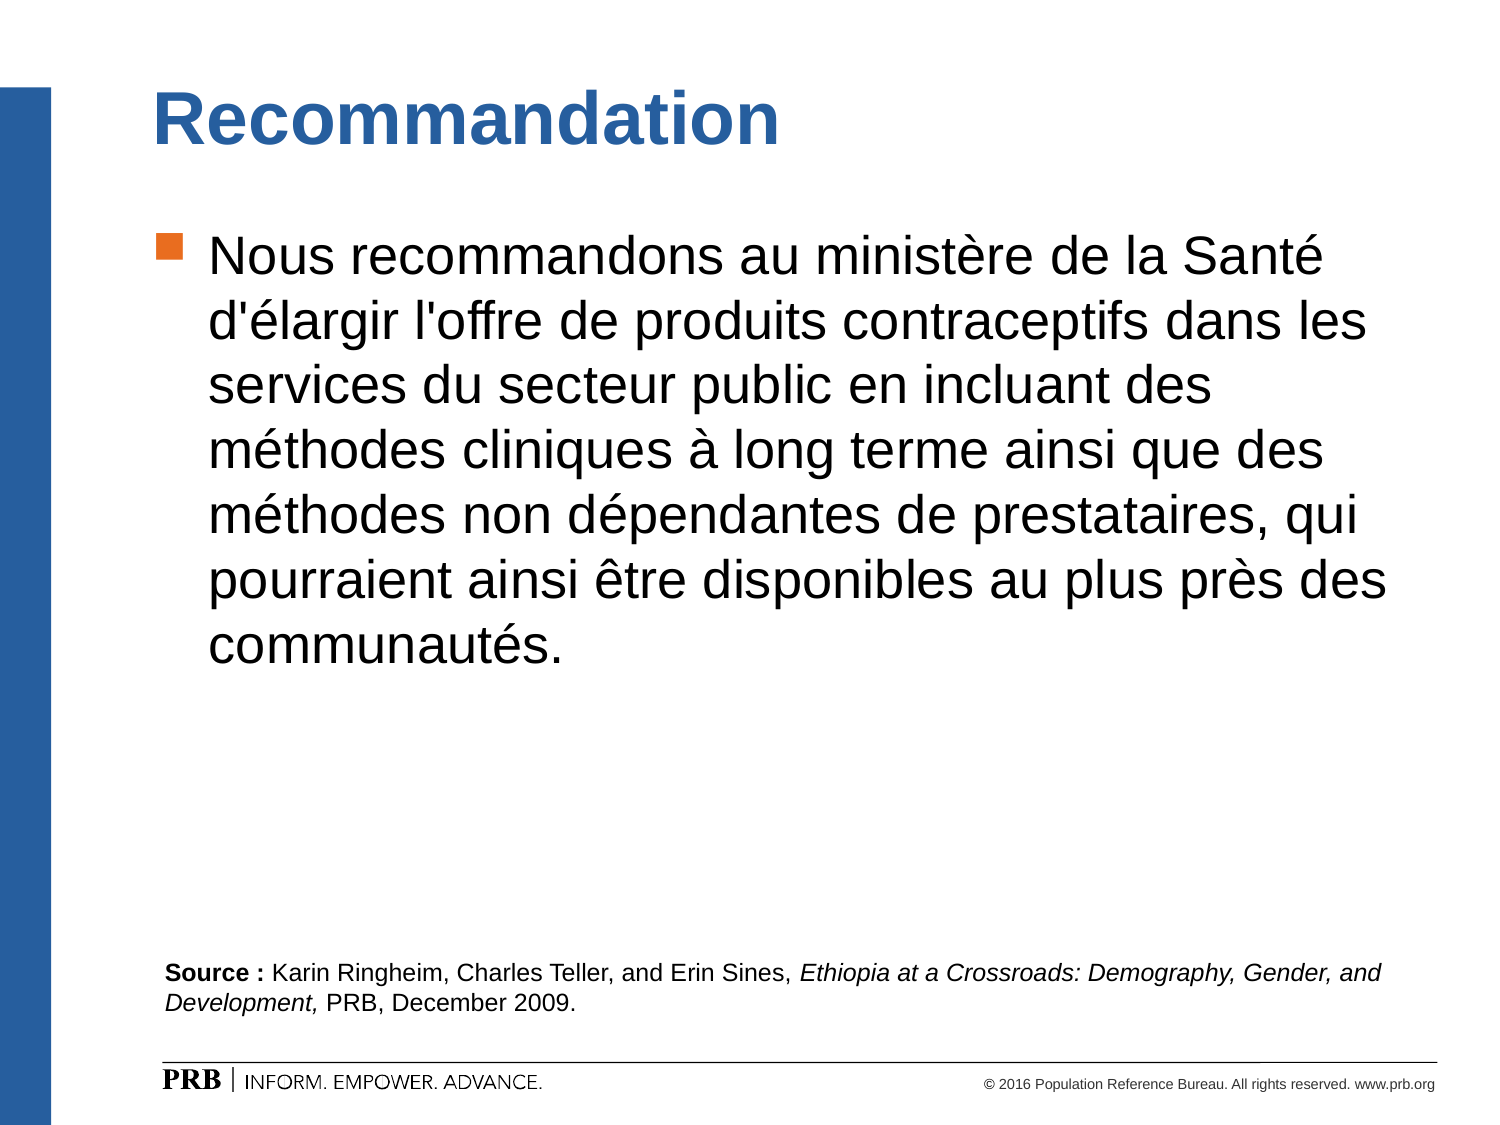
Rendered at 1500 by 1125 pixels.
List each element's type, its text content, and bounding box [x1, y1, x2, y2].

text_box Source : Karin Ringheim, Charles Teller, and Erin Sines, Ethiopia at a Crossroads: Demography, Gender, and Development, PRB, December 2009. [149, 949, 1425, 1024]
title Recommandation [137, 62, 1408, 226]
list Nous recommandons au ministère de la Santé d'élargir l'offre de produits contraceptifs dans les services du secteur public en incluant des méthodes cliniques à long terme ainsi que des méthodes non dépendantes de prestataires, qui pourraient ainsi être disponibles au plus près des communautés. [137, 212, 1406, 976]
